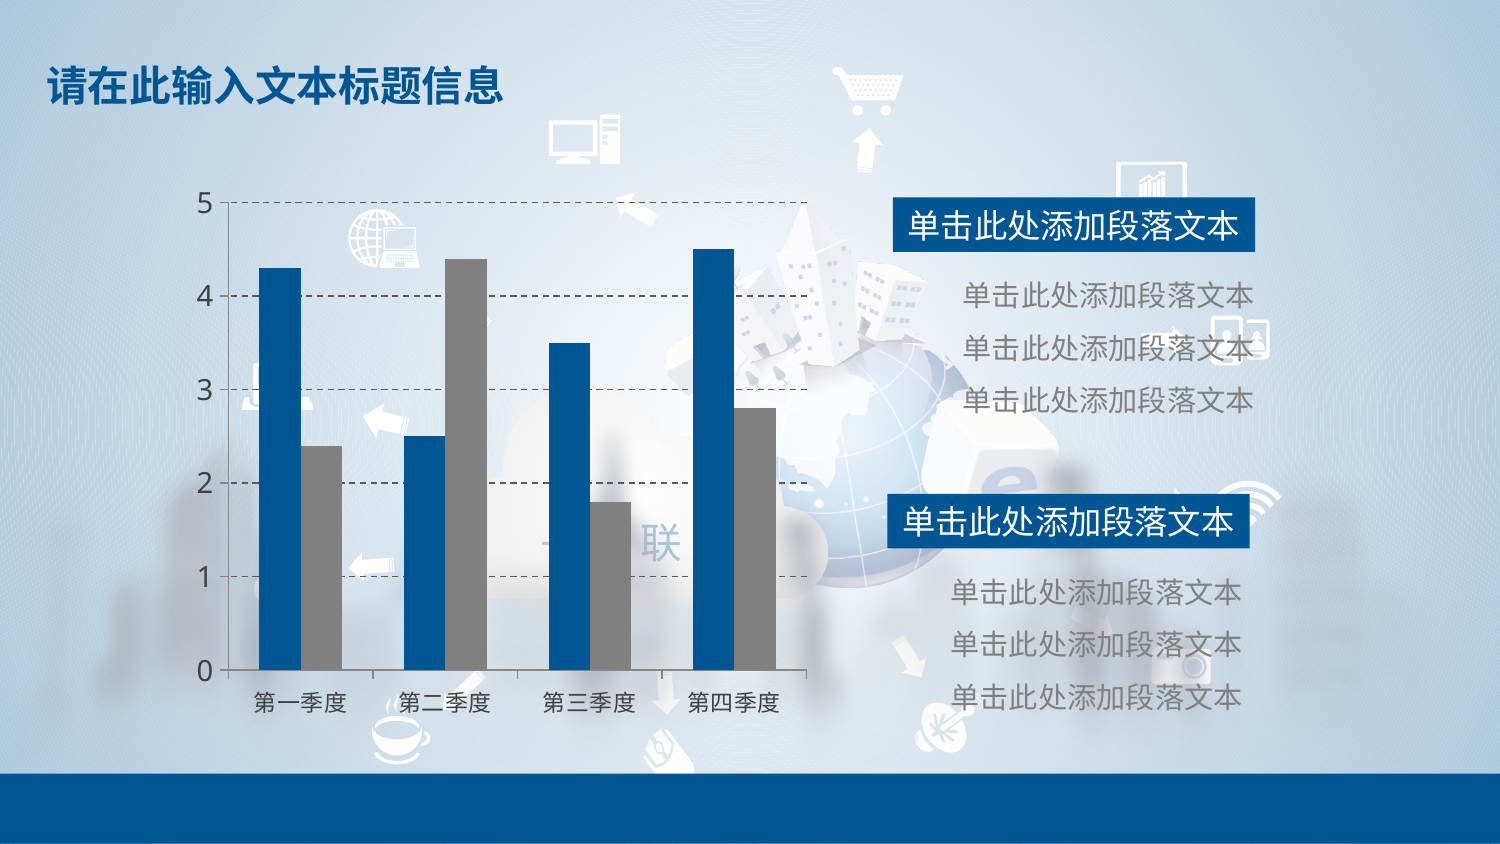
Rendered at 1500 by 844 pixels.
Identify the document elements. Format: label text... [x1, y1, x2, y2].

text_box 单击此处添加段落文本单击此处添加段落文本单击此处添加段落文本 [913, 549, 1258, 722]
text_box 单击此处添加段落文本 [892, 197, 1256, 252]
chart [135, 132, 822, 724]
text_box 单击此处添加段落文本 [887, 493, 1250, 549]
text_box 单击此处添加段落文本单击此处添加段落文本单击此处添加段落文本 [925, 252, 1270, 425]
